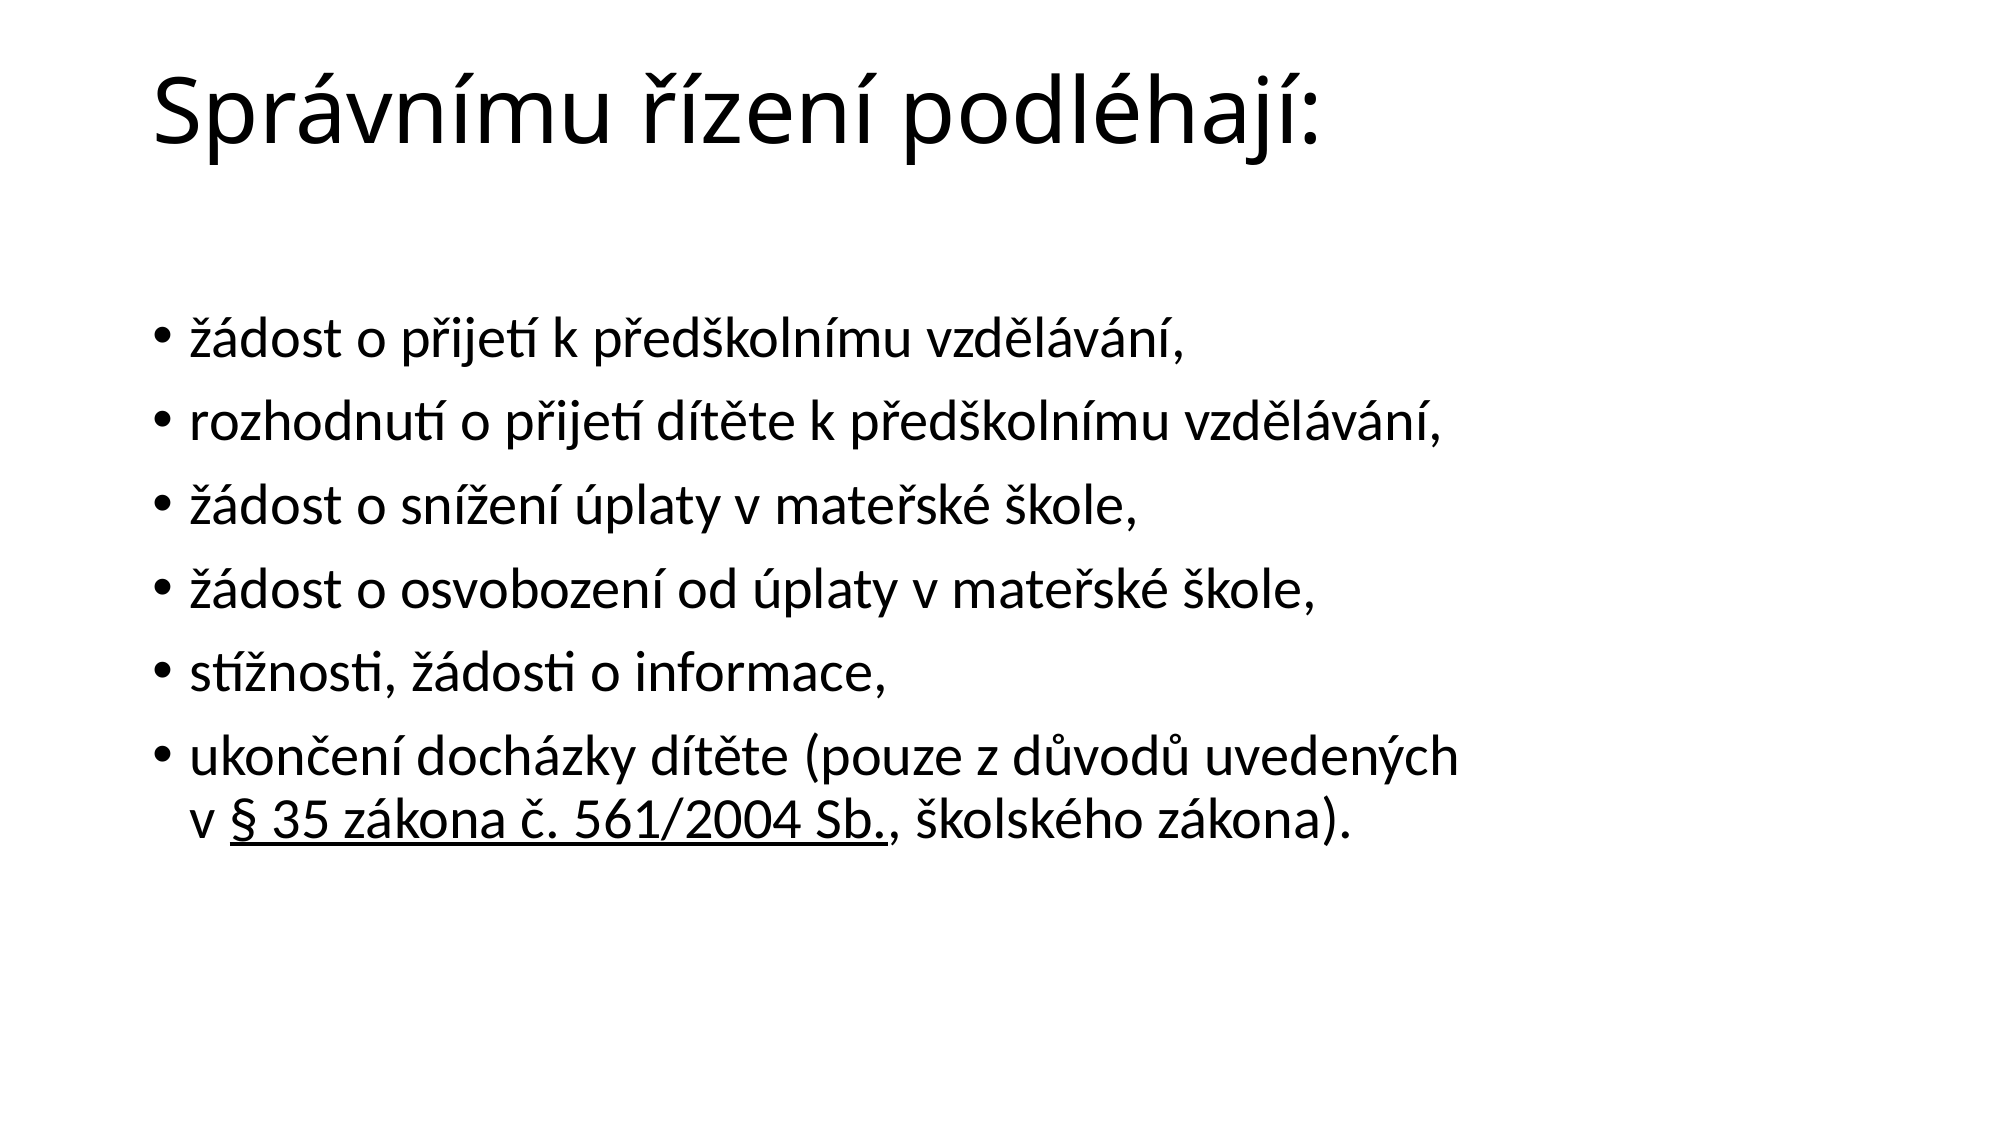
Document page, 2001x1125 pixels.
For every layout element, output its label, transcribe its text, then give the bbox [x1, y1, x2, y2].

list žádost o přijetí k předškolnímu vzdělávání, rozhodnutí o přijetí dítěte k předškolnímu vzdělávání, žádost o snížení úplaty v mateřské škole, žádost o osvobození od úplaty v mateřské škole, stížnosti, žádosti o informace, ukončení docházky dítěte (pouze z důvodů uvedených v § 35 zákona č. 561/2004 Sb., školského zákona). [137, 299, 1910, 1014]
title Správnímu řízení podléhají: [137, 59, 1863, 278]
